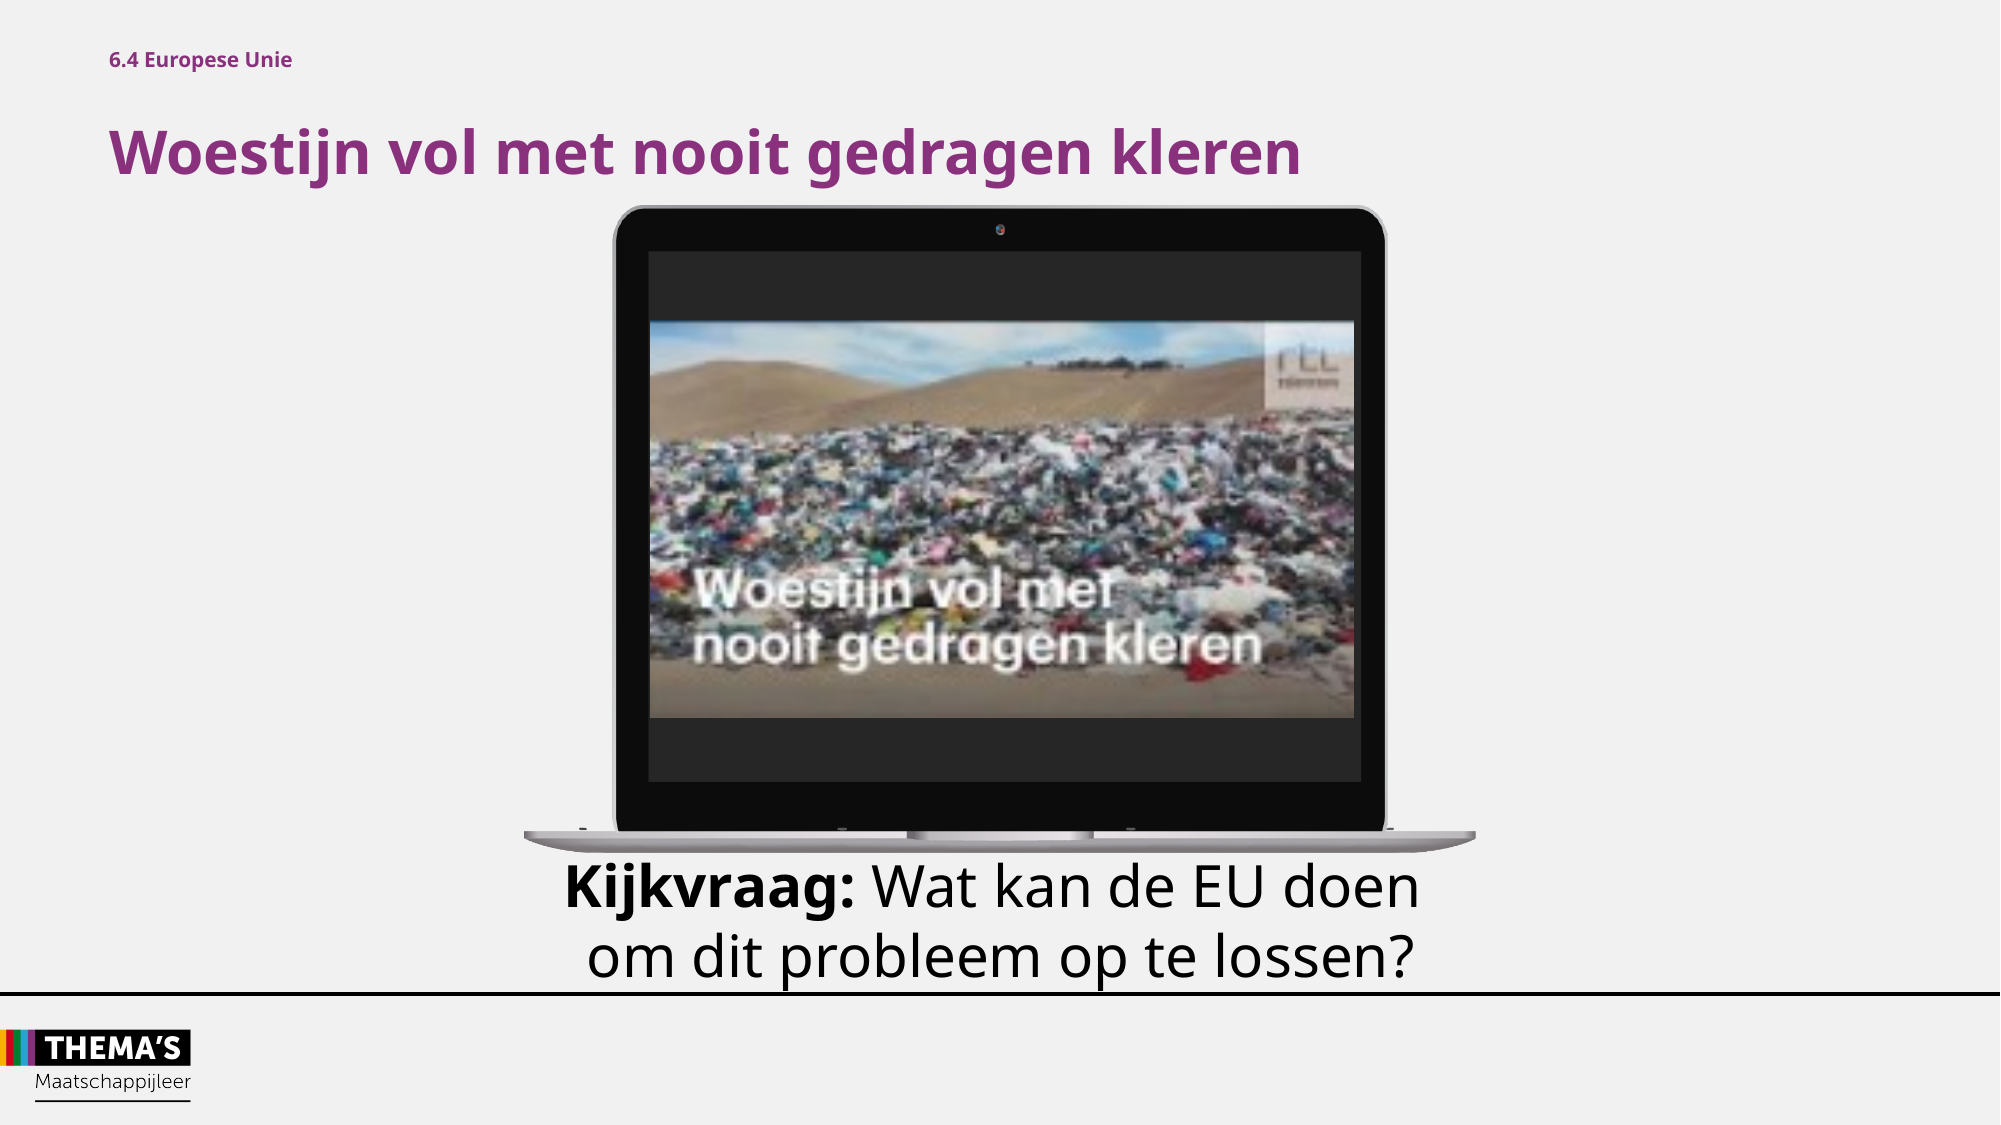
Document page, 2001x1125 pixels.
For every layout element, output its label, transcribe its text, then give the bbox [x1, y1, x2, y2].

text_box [649, 319, 1355, 718]
list 6.4 Europese Unie [94, 33, 941, 88]
list Woestijn vol met nooit gedragen kleren [94, 114, 1828, 205]
text_box Kijkvraag: Wat kan de EU doen om dit probleem op te lossen? [107, 842, 1894, 997]
picture [524, 205, 1476, 842]
picture [0, 993, 203, 1125]
